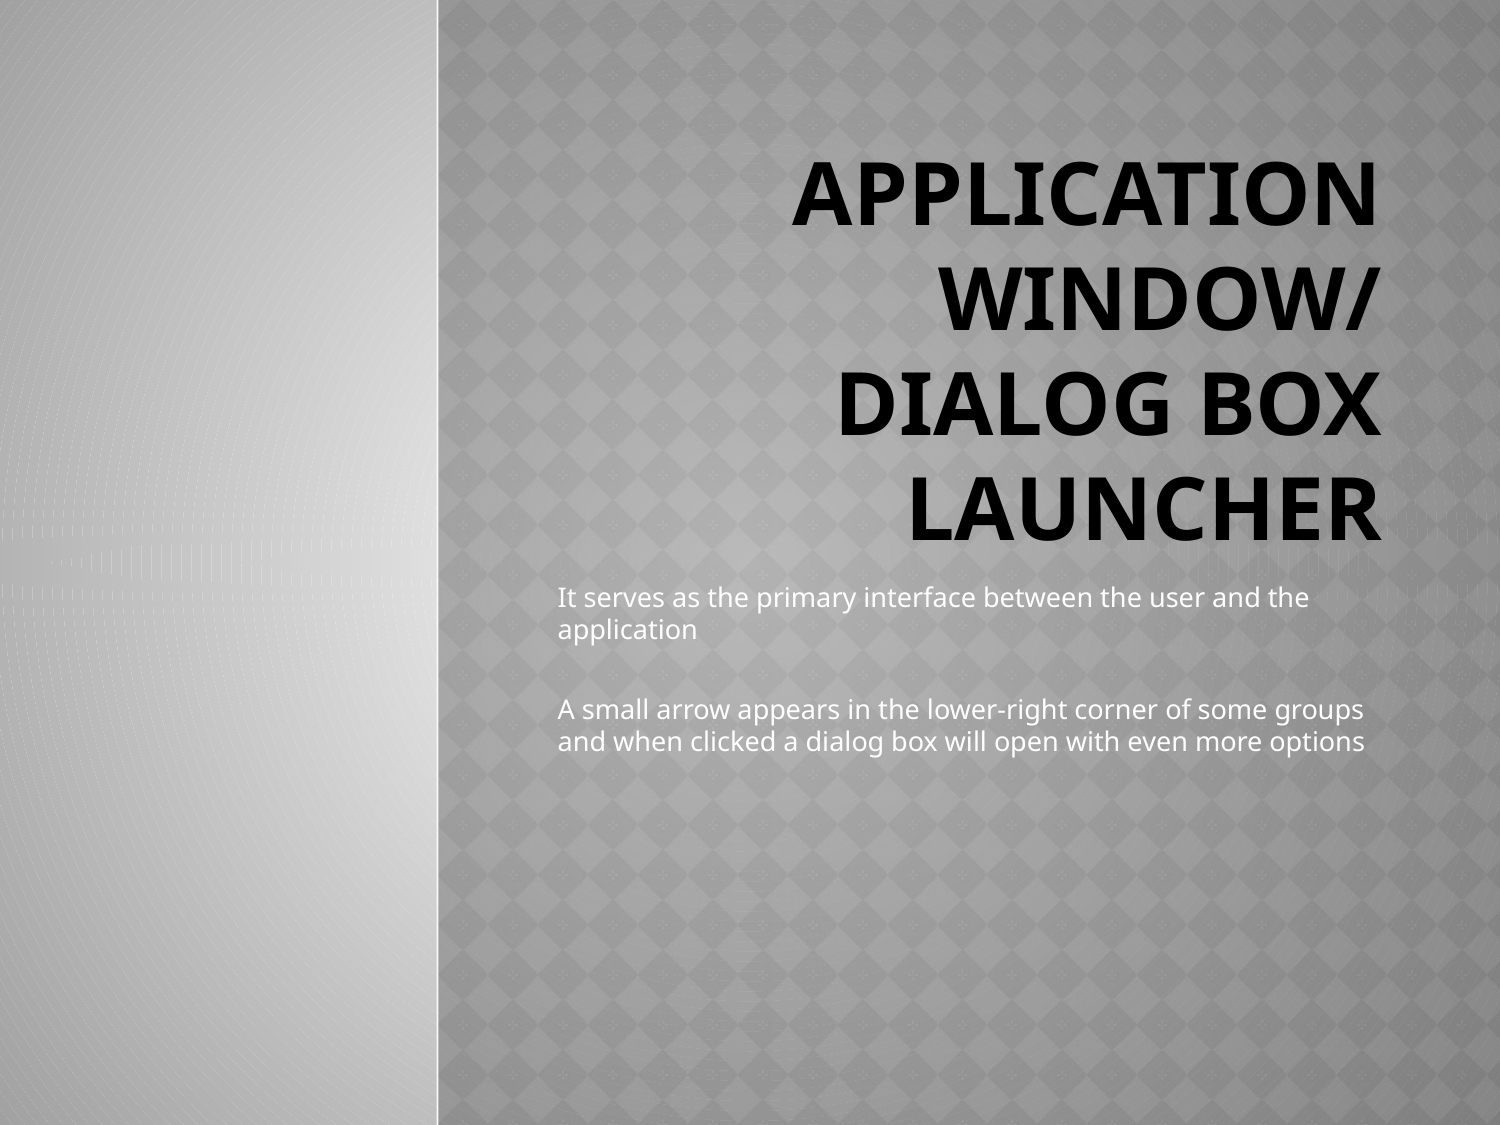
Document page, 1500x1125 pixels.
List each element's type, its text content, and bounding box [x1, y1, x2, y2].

title Application window/ dialog box launcher [552, 87, 1390, 558]
subtitle It serves as the primary interface between the user and the application A small arrow appears in the lower-right corner of some groups and when clicked a dialog box will open with even more options [550, 580, 1390, 762]
